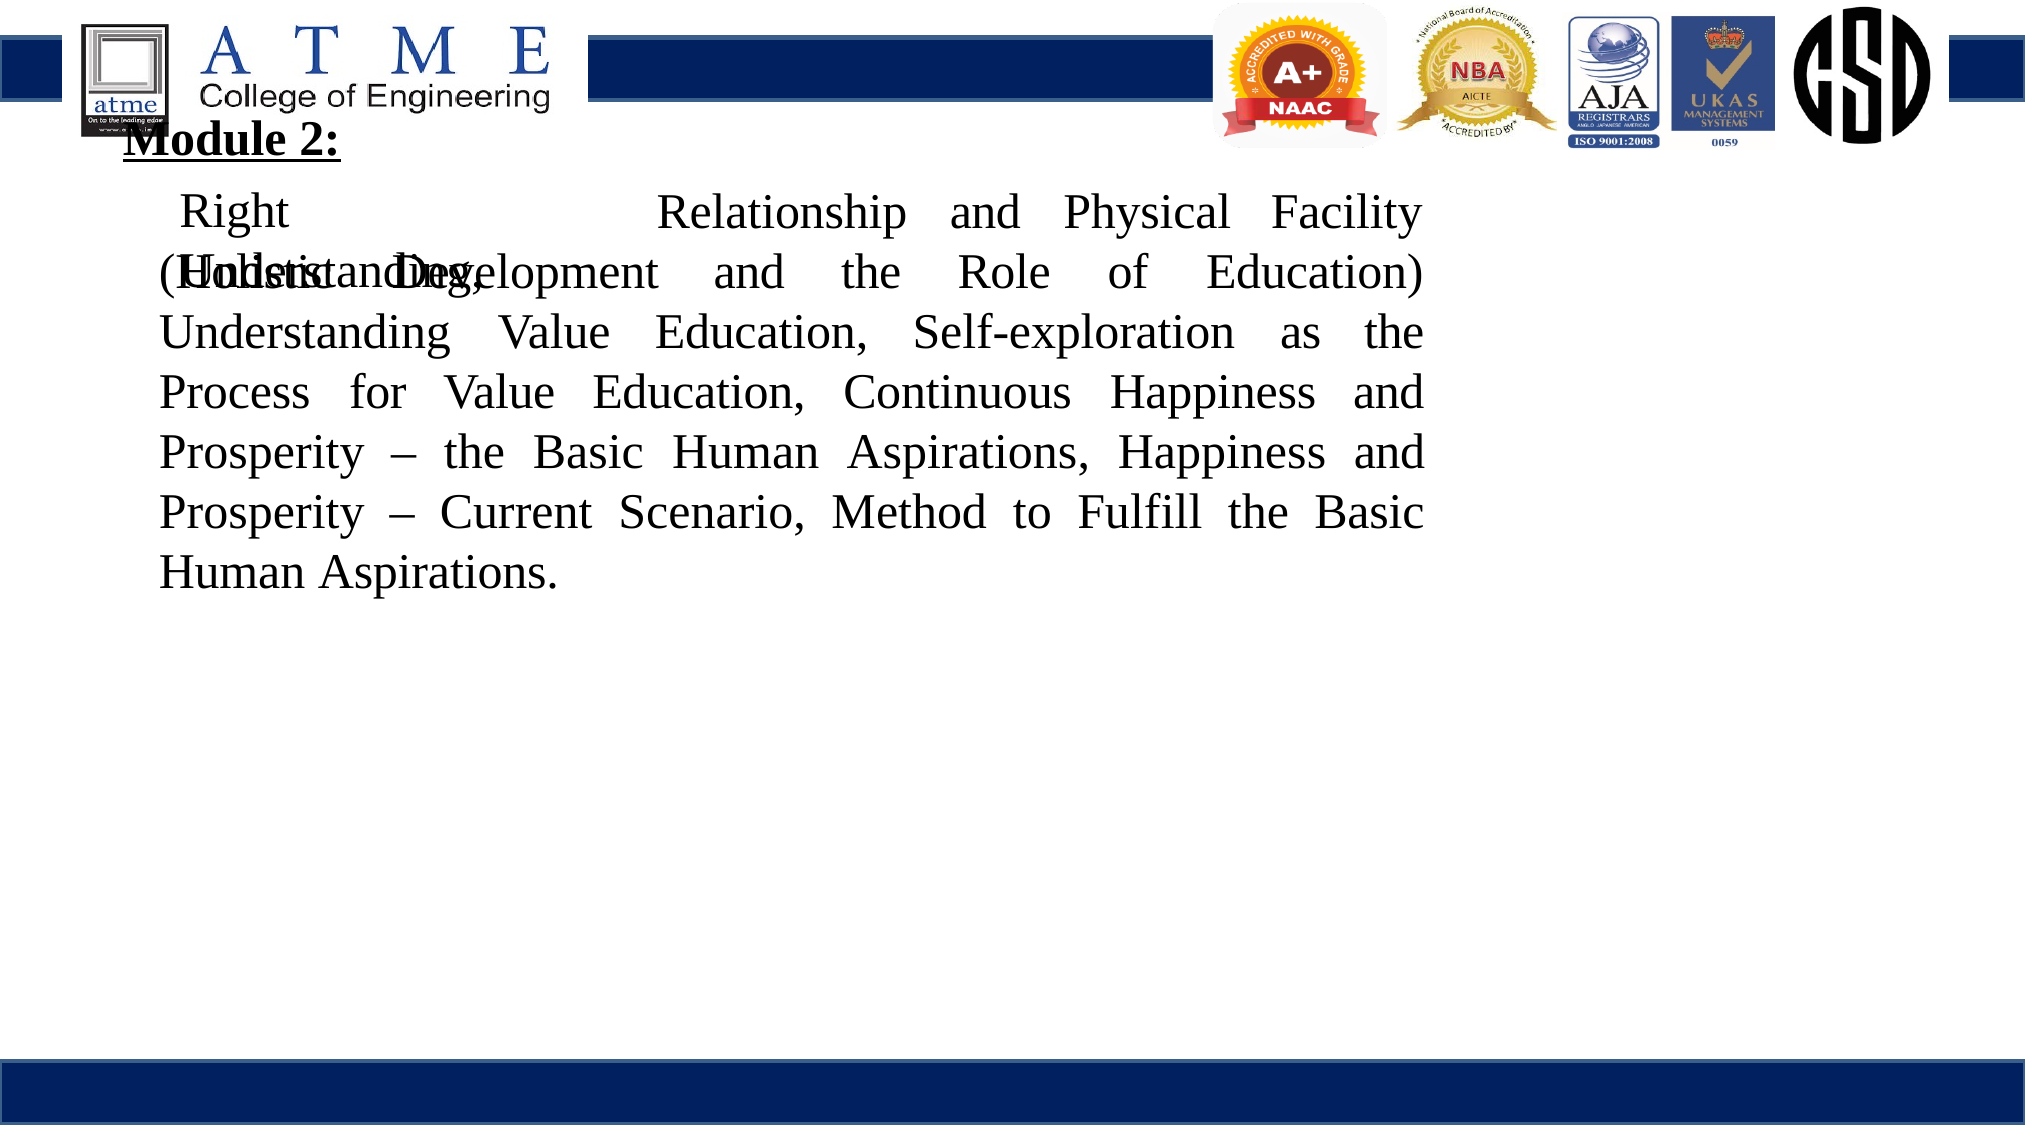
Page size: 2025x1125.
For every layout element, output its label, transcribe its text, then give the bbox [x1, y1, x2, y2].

text_box and Physical Role [947, 175, 1233, 295]
text_box Prosperity – the Basic Human Aspirations, Happiness and Prosperity – Current Scenario, Method to Fulfill the Basic Human Aspirations. [156, 416, 1426, 599]
text_box Facility [1268, 175, 1426, 236]
picture [1212, 0, 1949, 150]
text_box the [839, 236, 905, 299]
picture [62, 0, 588, 157]
text_box and [711, 236, 788, 295]
text_box (Holistic Development [156, 236, 661, 295]
text_box Self-exploration as the and [908, 295, 1426, 416]
text_box of Education) [1105, 236, 1426, 295]
text_box Understanding Value Education, [156, 295, 871, 356]
text_box Relationship [654, 175, 912, 238]
text_box Process for Value Education, Continuous Happiness [156, 356, 908, 416]
text_box Module 2: Right Understanding, [120, 91, 639, 298]
